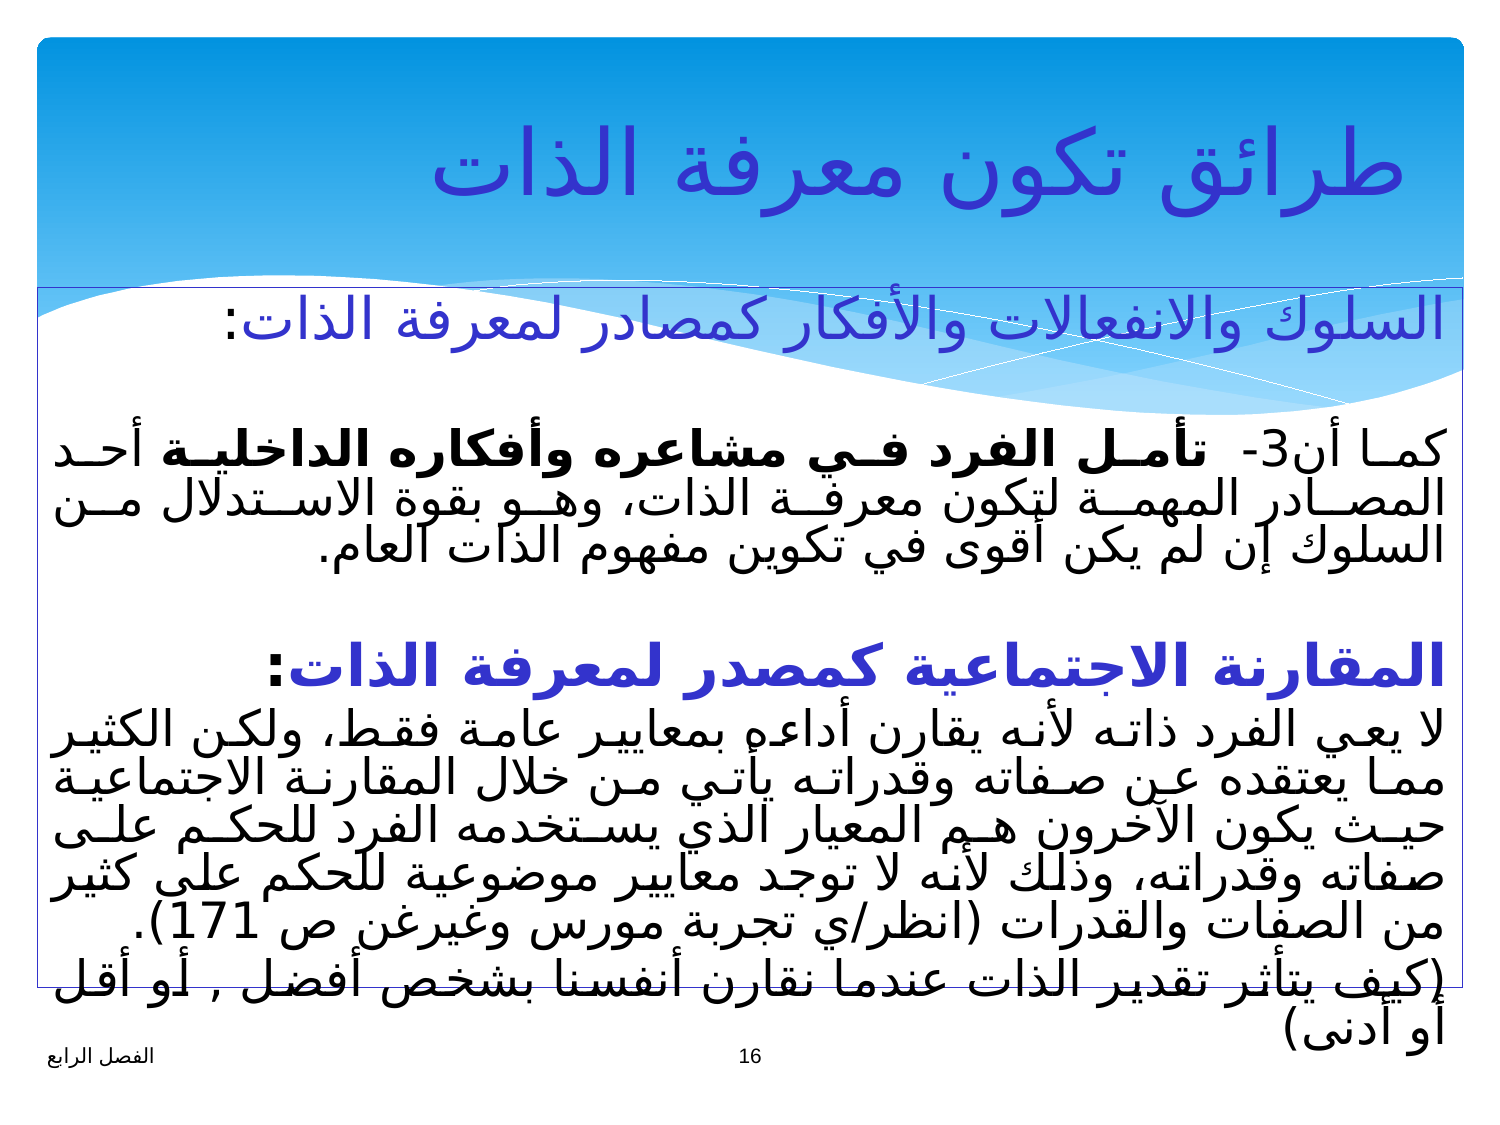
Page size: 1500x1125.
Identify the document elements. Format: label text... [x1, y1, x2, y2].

list السلوك والانفعالات والأفكار كمصادر لمعرفة الذات: كما أن3- تأمل الفرد في مشاعره وأفكاره الداخلية أحد المصادر المهمة لتكون معرفة الذات، وهو بقوة الاستدلال من السلوك إن لم يكن أقوى في تكوين مفهوم الذات العام. المقارنة الاجتماعية كمصدر لمعرفة الذات: لا يعي الفرد ذاته لأنه يقارن أداءه بمعايير عامة فقط، ولكن الكثير مما يعتقده عن صفاته وقدراته يأتي من خلال المقارنة الاجتماعية حيث يكون الآخرون هم المعيار الذي يستخدمه الفرد للحكم على صفاته وقدراته، وذلك لأنه لا توجد معايير موضوعية للحكم على كثير من الصفات والقدرات (انظر/ي تجربة مورس وغيرغن ص 171). (كيف يتأثر تقدير الذات عندما نقارن أنفسنا بشخص أفضل , أو أقل أو أدنى) [37, 287, 1463, 988]
title طرائق تكون معرفة الذات [75, 55, 1425, 261]
footer الفصل الرابع [31, 1025, 653, 1086]
slide_number 16 [654, 1025, 846, 1086]
